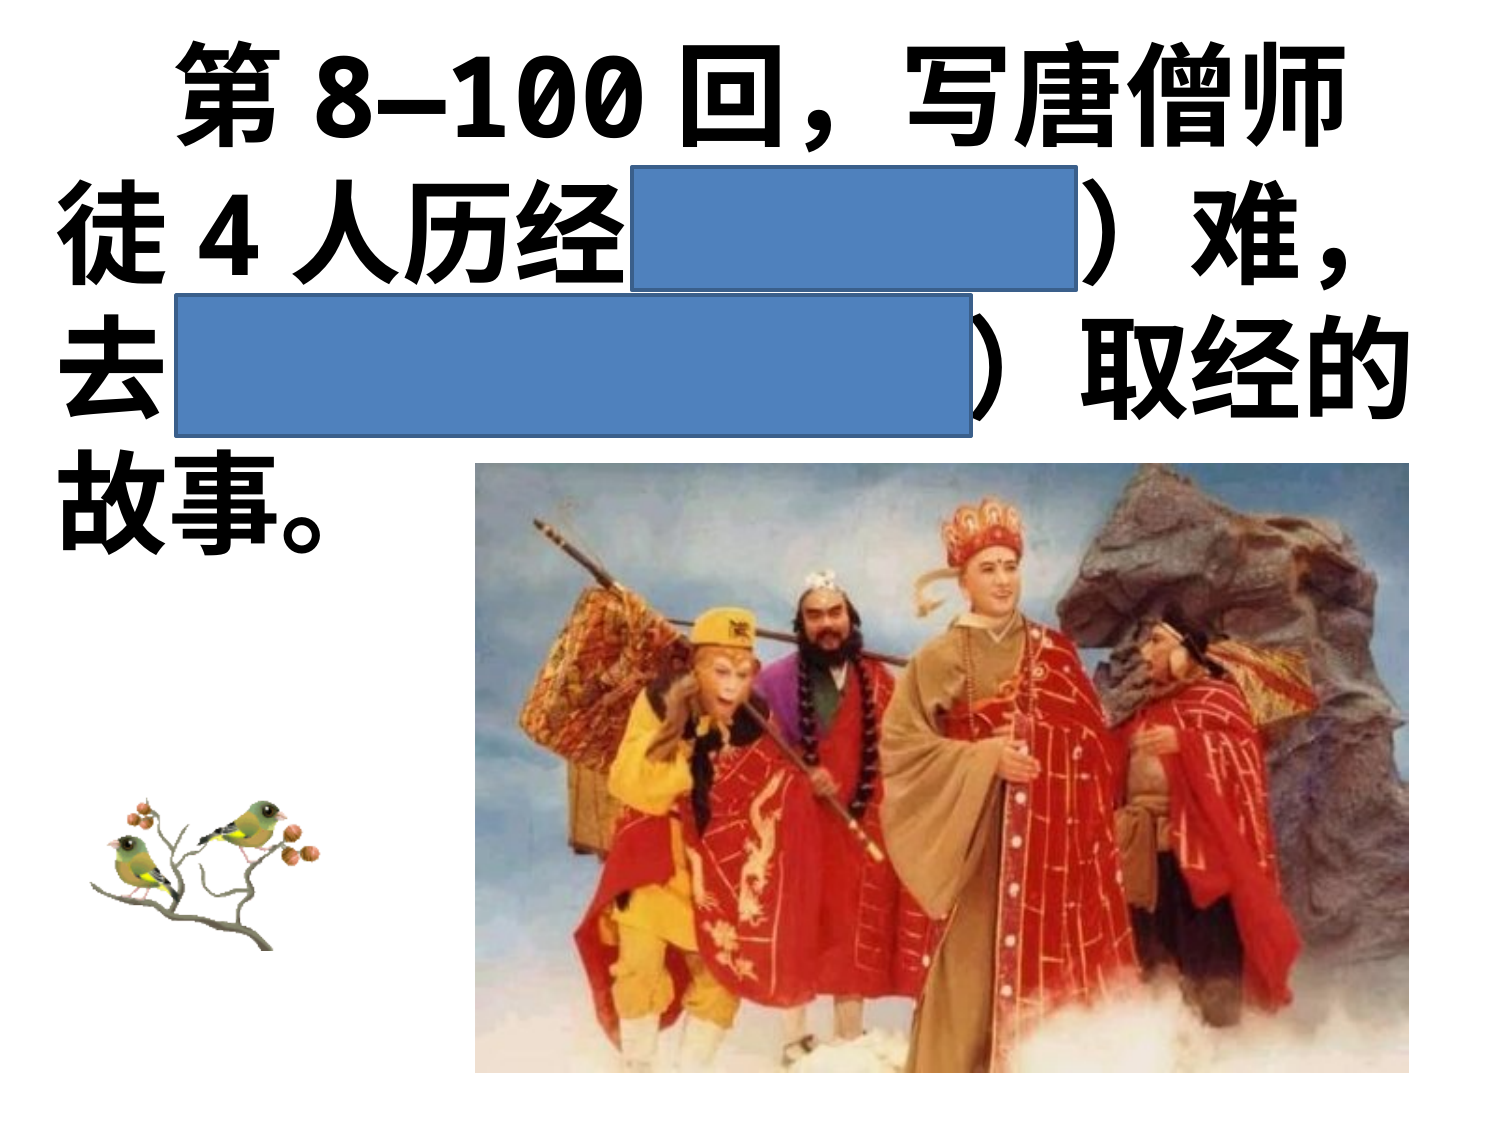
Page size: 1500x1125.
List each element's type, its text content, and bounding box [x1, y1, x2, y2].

text_box 第8—100回，写唐僧师徒4人历经（八十一）难，去(西天大雷音寺）取经的故事。 [40, 5, 1459, 575]
picture [88, 792, 324, 952]
text_box [174, 293, 973, 438]
picture [474, 463, 1409, 1074]
text_box [630, 165, 1078, 292]
